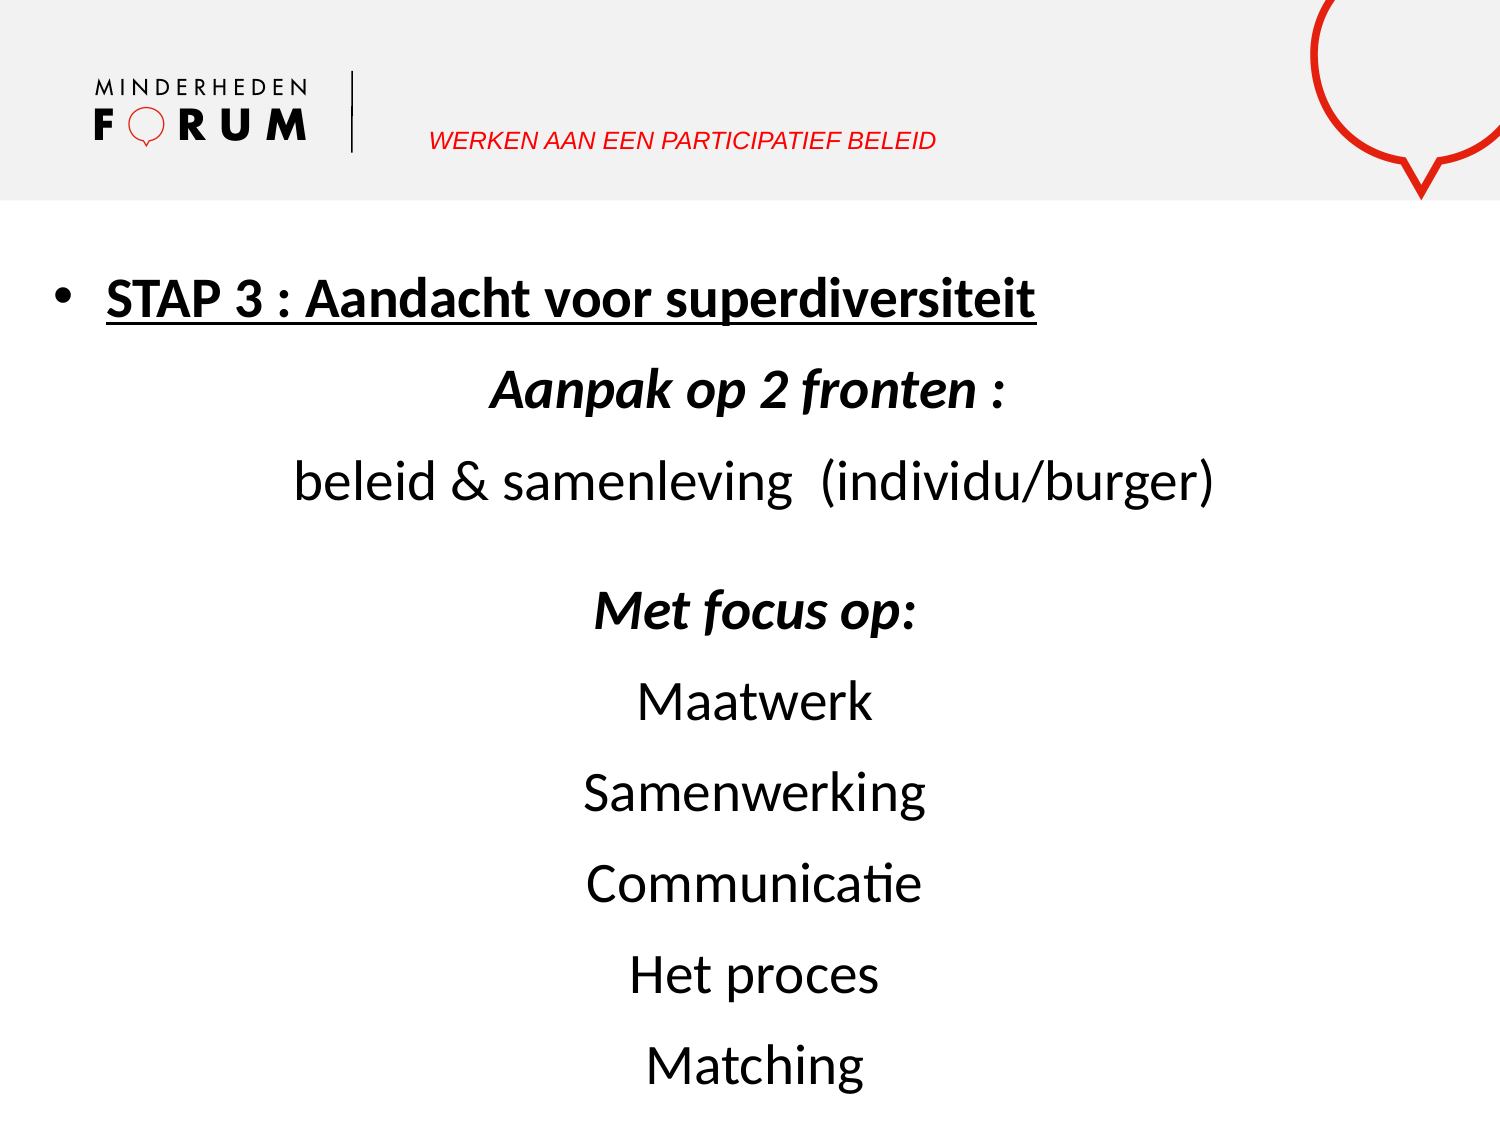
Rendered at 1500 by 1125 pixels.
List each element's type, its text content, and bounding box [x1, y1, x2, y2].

list STAP 3 : Aandacht voor superdiversiteit Aanpak op 2 fronten : beleid & samenleving (individu/burger) Met focus op: Maatwerk Samenwerking Communicatie Het proces Matching [39, 253, 1472, 1125]
text_box WERKEN AAN EEN PARTICIPATIEF BELEID [413, 109, 1294, 169]
picture [0, 0, 1500, 1125]
